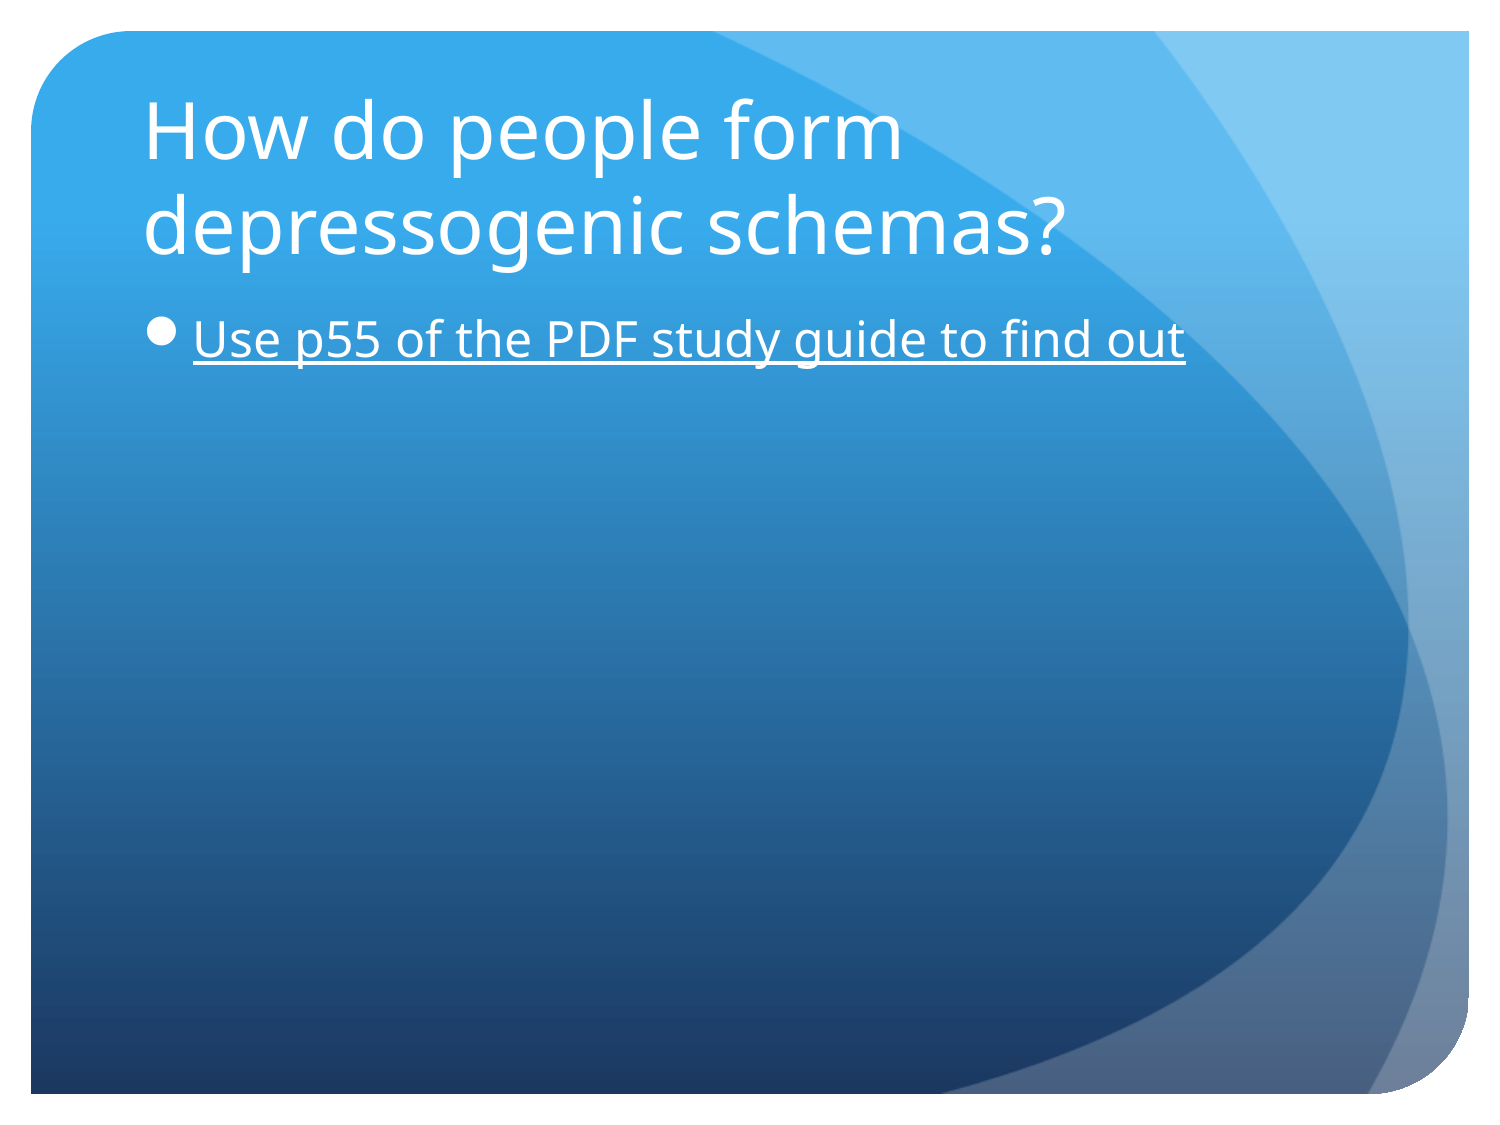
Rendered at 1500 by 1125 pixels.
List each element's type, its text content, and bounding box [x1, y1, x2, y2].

list Use p55 of the PDF study guide to find out [127, 299, 1370, 993]
picture [24, 30, 1473, 1094]
title How do people form depressogenic schemas? [127, 62, 1372, 278]
